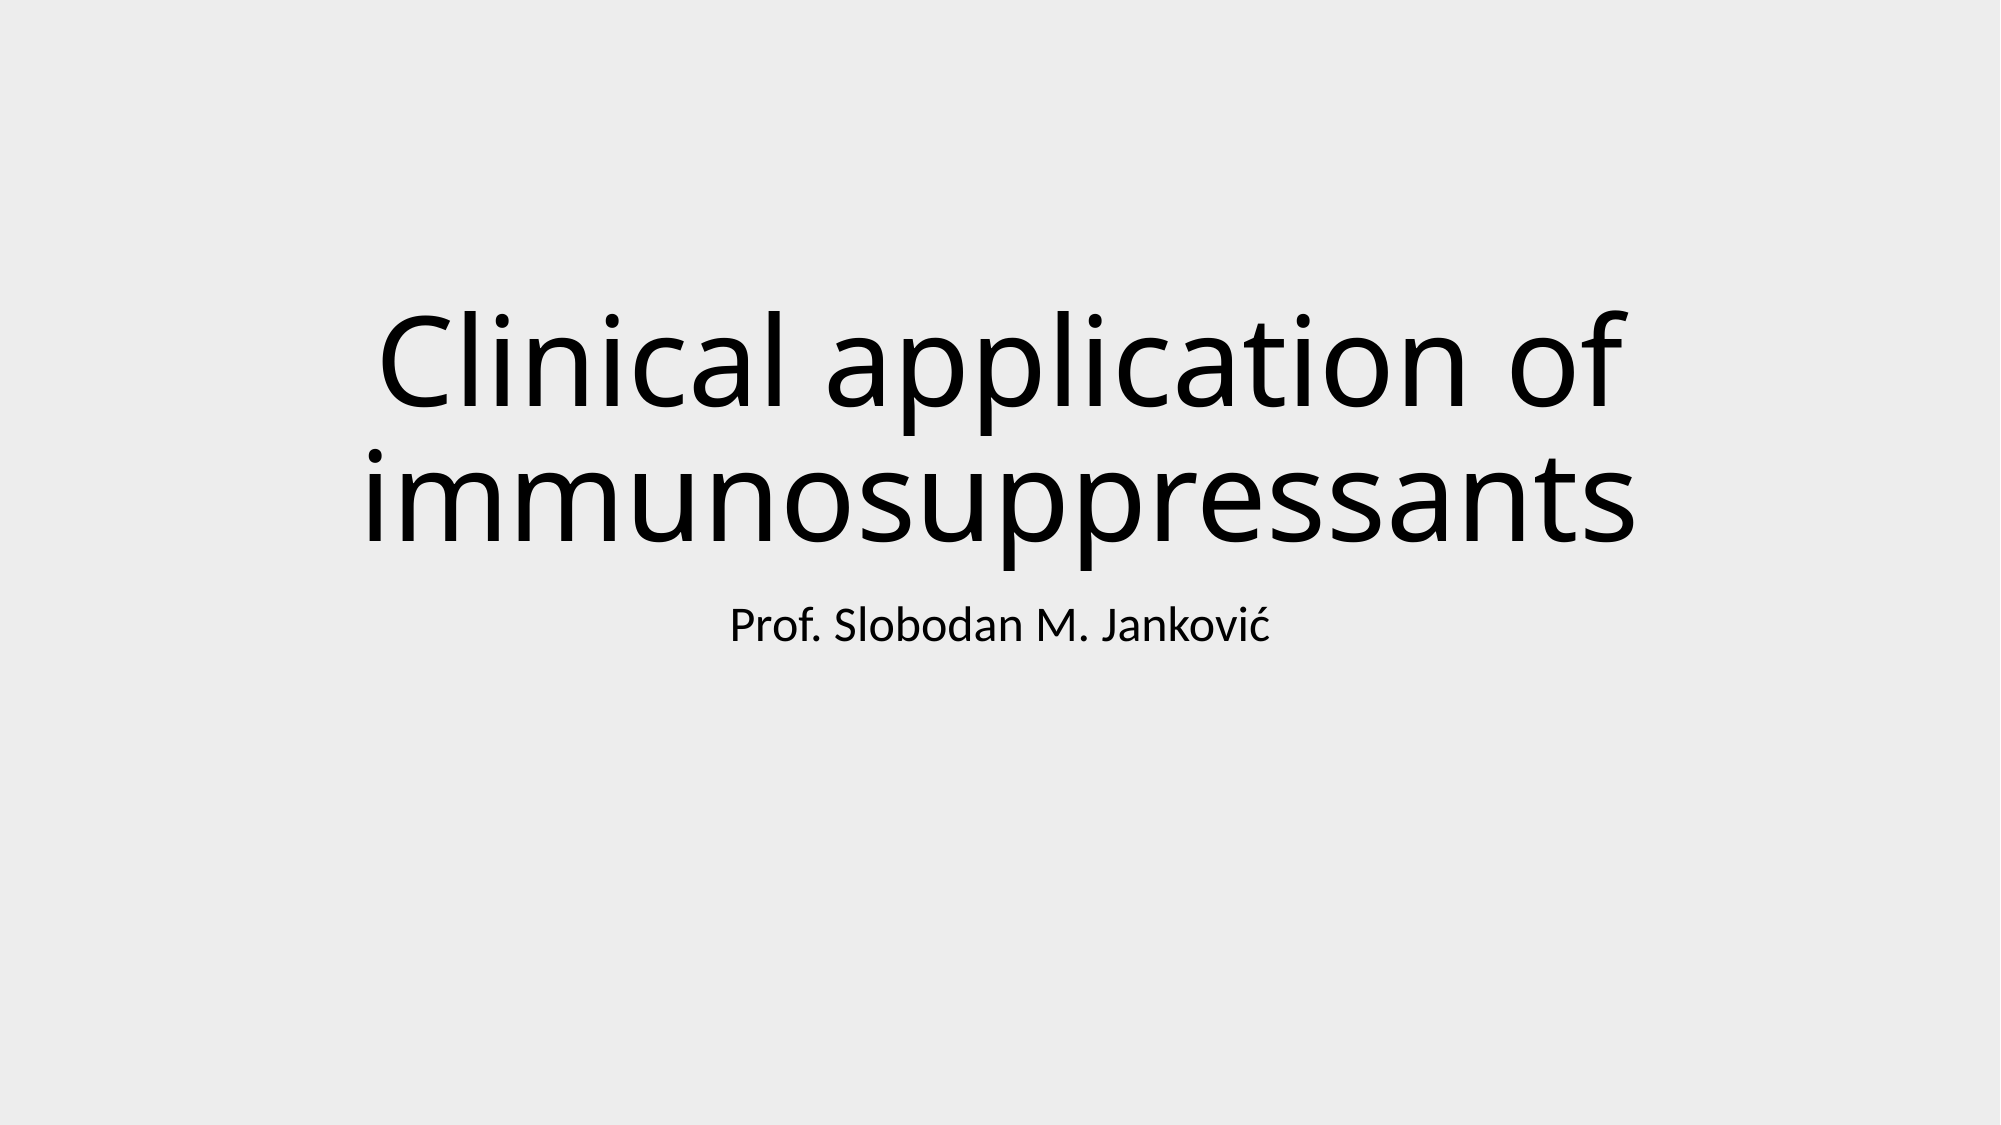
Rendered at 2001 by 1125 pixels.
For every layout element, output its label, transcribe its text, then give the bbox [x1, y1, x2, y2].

subtitle Prof. Slobodan M. Janković [249, 590, 1750, 863]
title Clinical application of immunosuppressants [249, 184, 1750, 576]
